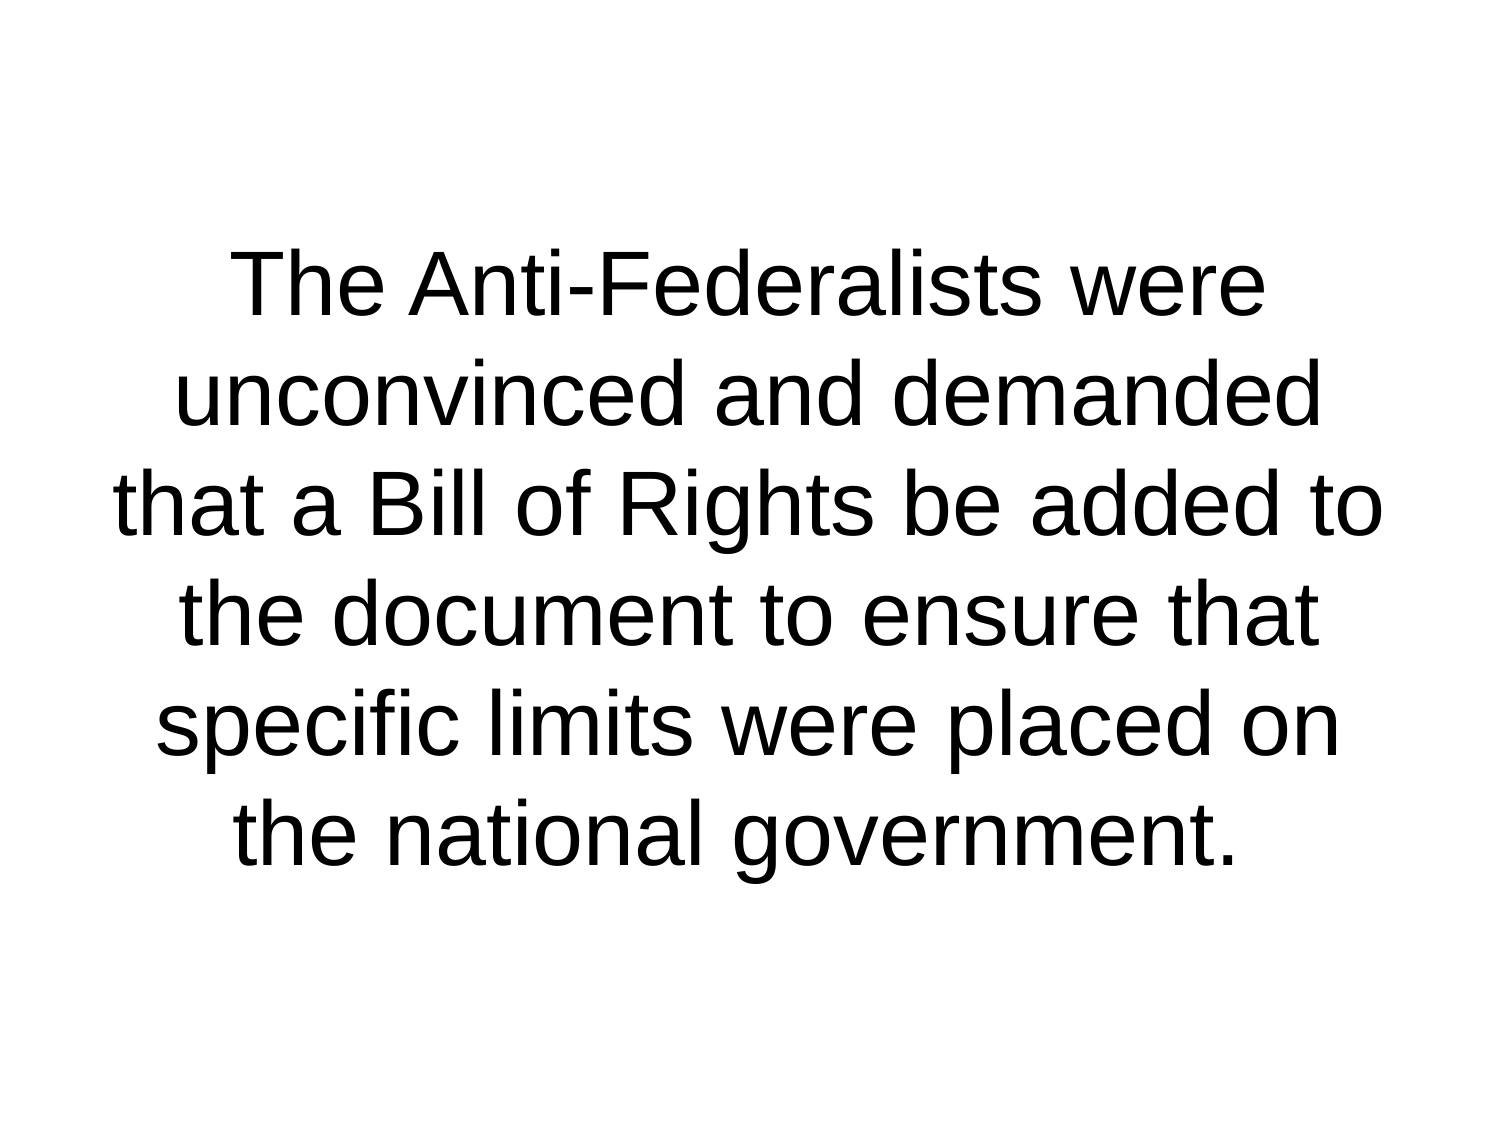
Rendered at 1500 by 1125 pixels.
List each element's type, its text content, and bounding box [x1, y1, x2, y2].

title The Anti-Federalists were unconvinced and demanded that a Bill of Rights be added to the document to ensure that specific limits were placed on the national government. [74, 44, 1426, 1063]
